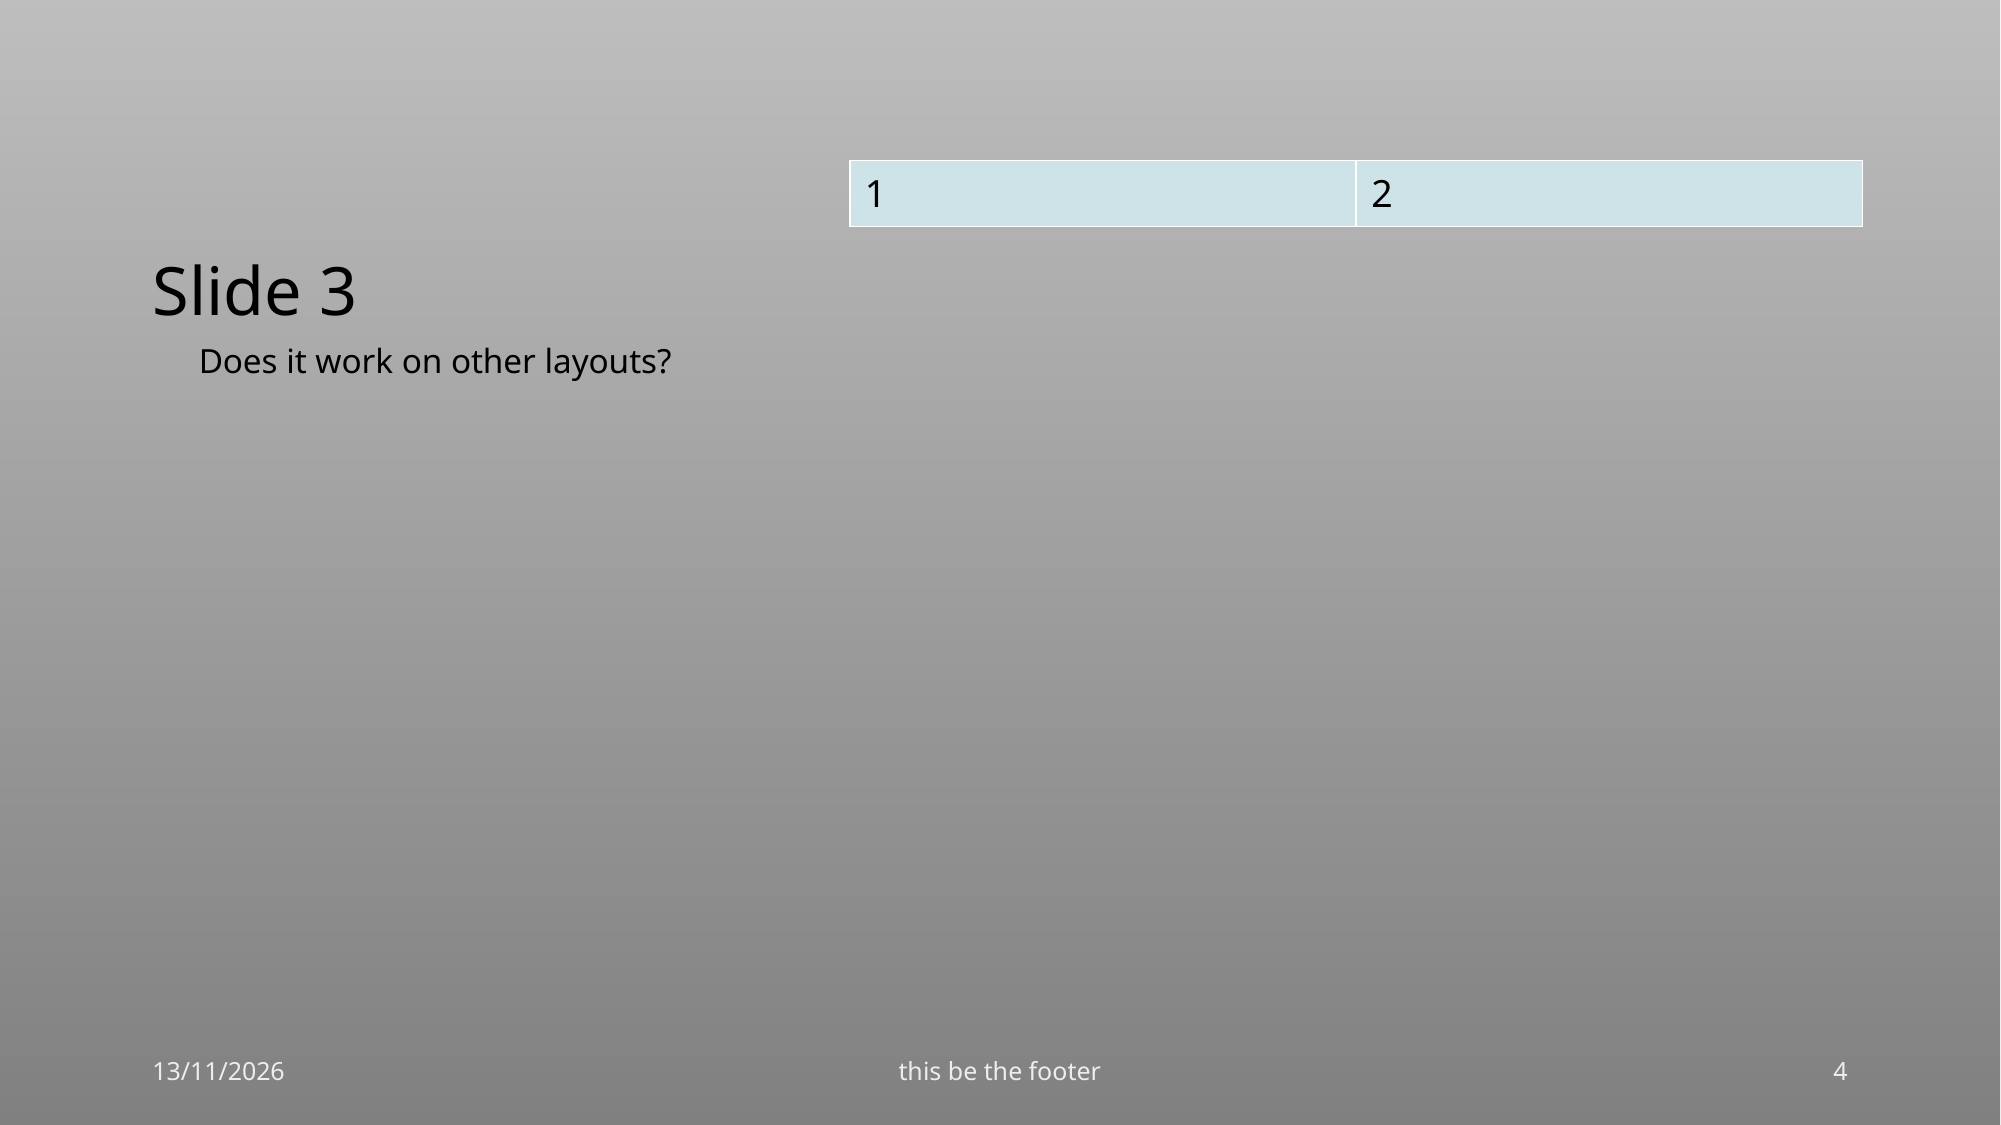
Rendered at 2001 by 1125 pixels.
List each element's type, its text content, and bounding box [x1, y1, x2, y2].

table_header 1 [851, 161, 1355, 226]
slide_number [137, 1042, 588, 1103]
list Does it work on other layouts? [183, 337, 783, 963]
footer this be the footer [662, 1042, 1338, 1103]
title Slide 3 [137, 75, 783, 338]
picture [0, 0, 2001, 1125]
slide_number ‹#› [1412, 1042, 1863, 1103]
table_header 2 [1357, 161, 1862, 226]
